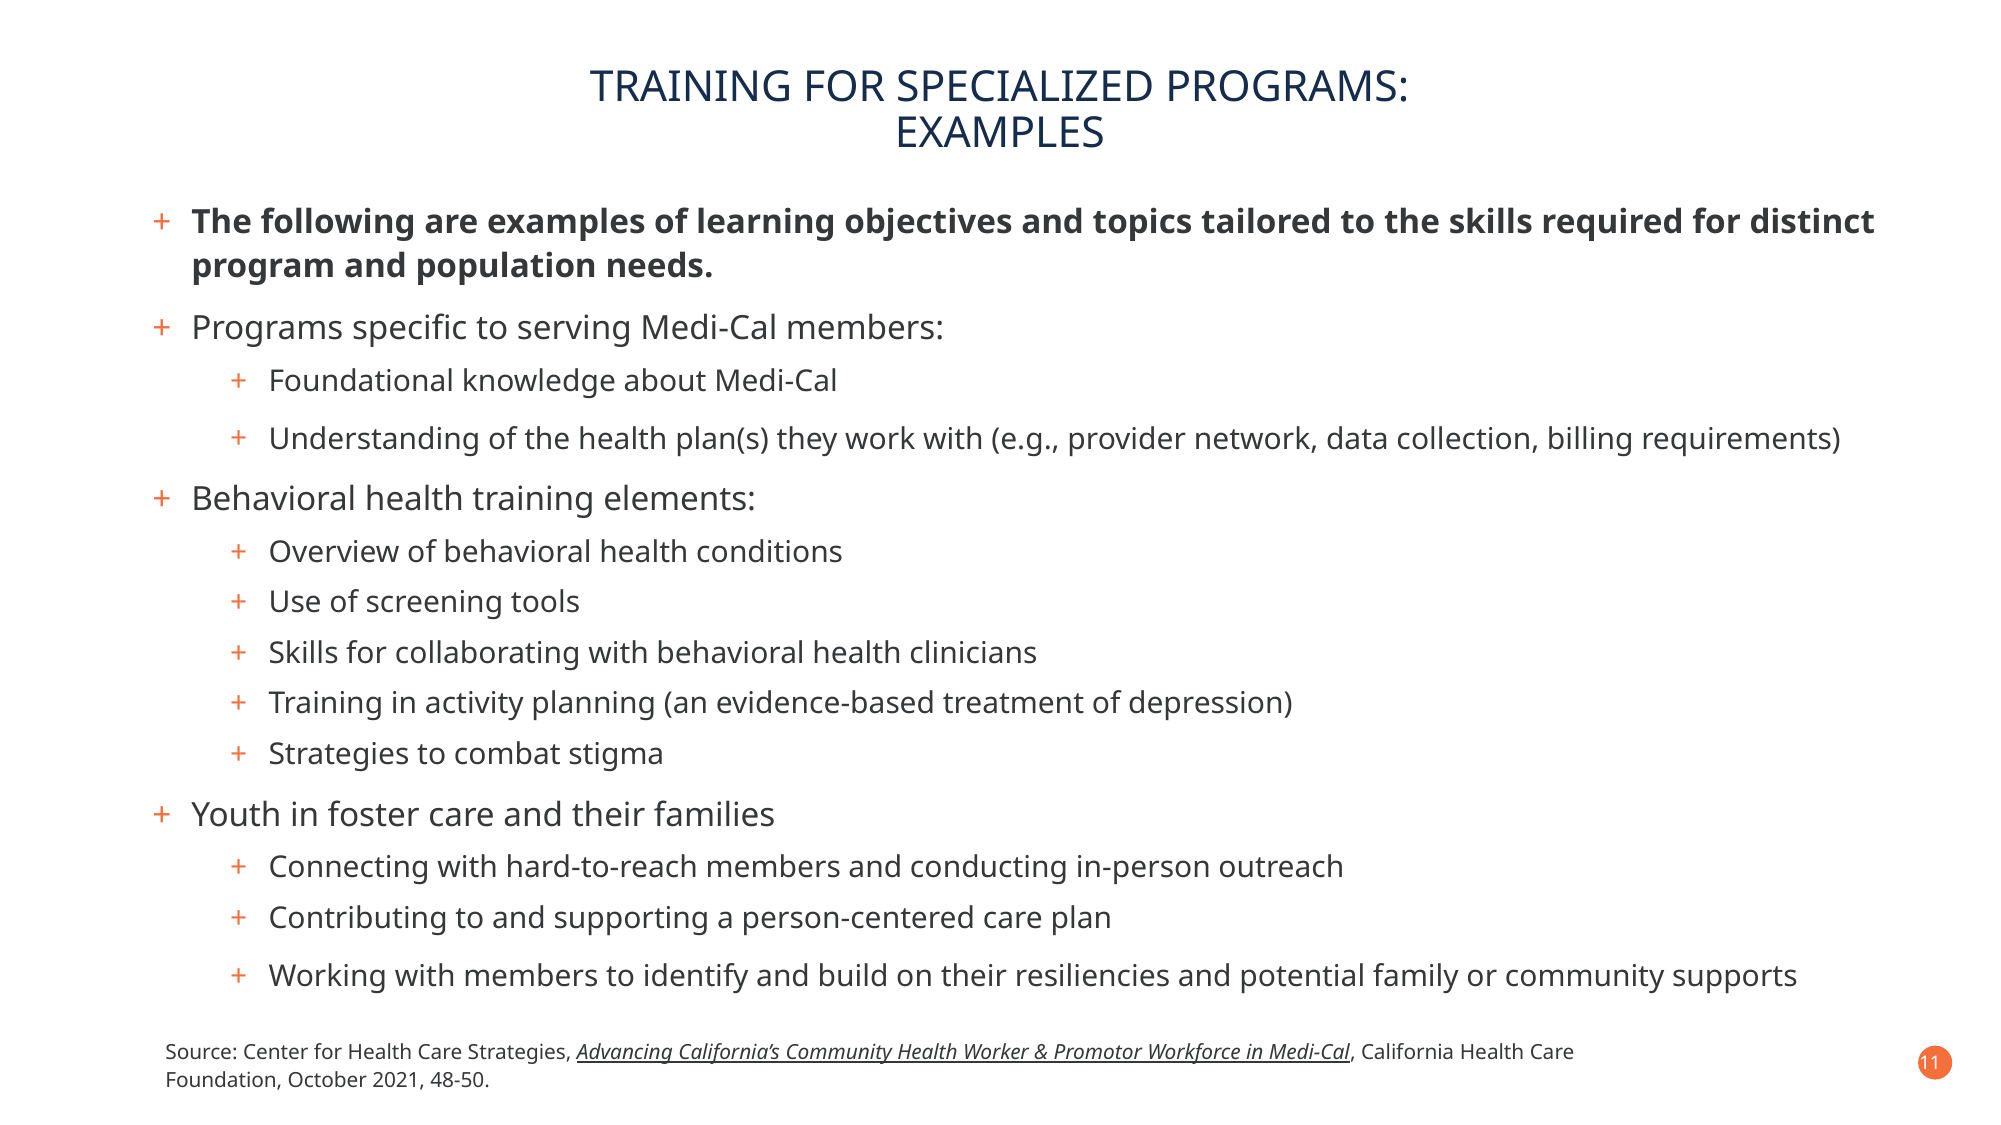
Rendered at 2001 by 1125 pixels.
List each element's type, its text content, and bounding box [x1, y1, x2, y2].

title Training For Specialized Programs: examples [137, 57, 1863, 165]
text_box Source: Center for Health Care Strategies, Advancing California’s Community Health Worker & Promotor Workforce in Medi-Cal, California Health Care Foundation, October 2021, 48-50. [150, 1031, 1711, 1100]
list The following are examples of learning objectives and topics tailored to the skills required for distinct program and population needs. Programs specific to serving Medi-Cal members: Foundational knowledge about Medi-Cal Understanding of the health plan(s) they work with (e.g., provider network, data collection, billing requirements) Behavioral health training elements: Overview of behavioral health conditions Use of screening tools Skills for collaborating with behavioral health clinicians Training in activity planning (an evidence-based treatment of depression) Strategies to combat stigma Youth in foster care and their families Connecting with hard-to-reach members and conducting in-person outreach Contributing to and supporting a person-centered care plan Working with members to identify and build on their resiliencies and potential family or community supports [137, 188, 1899, 1015]
